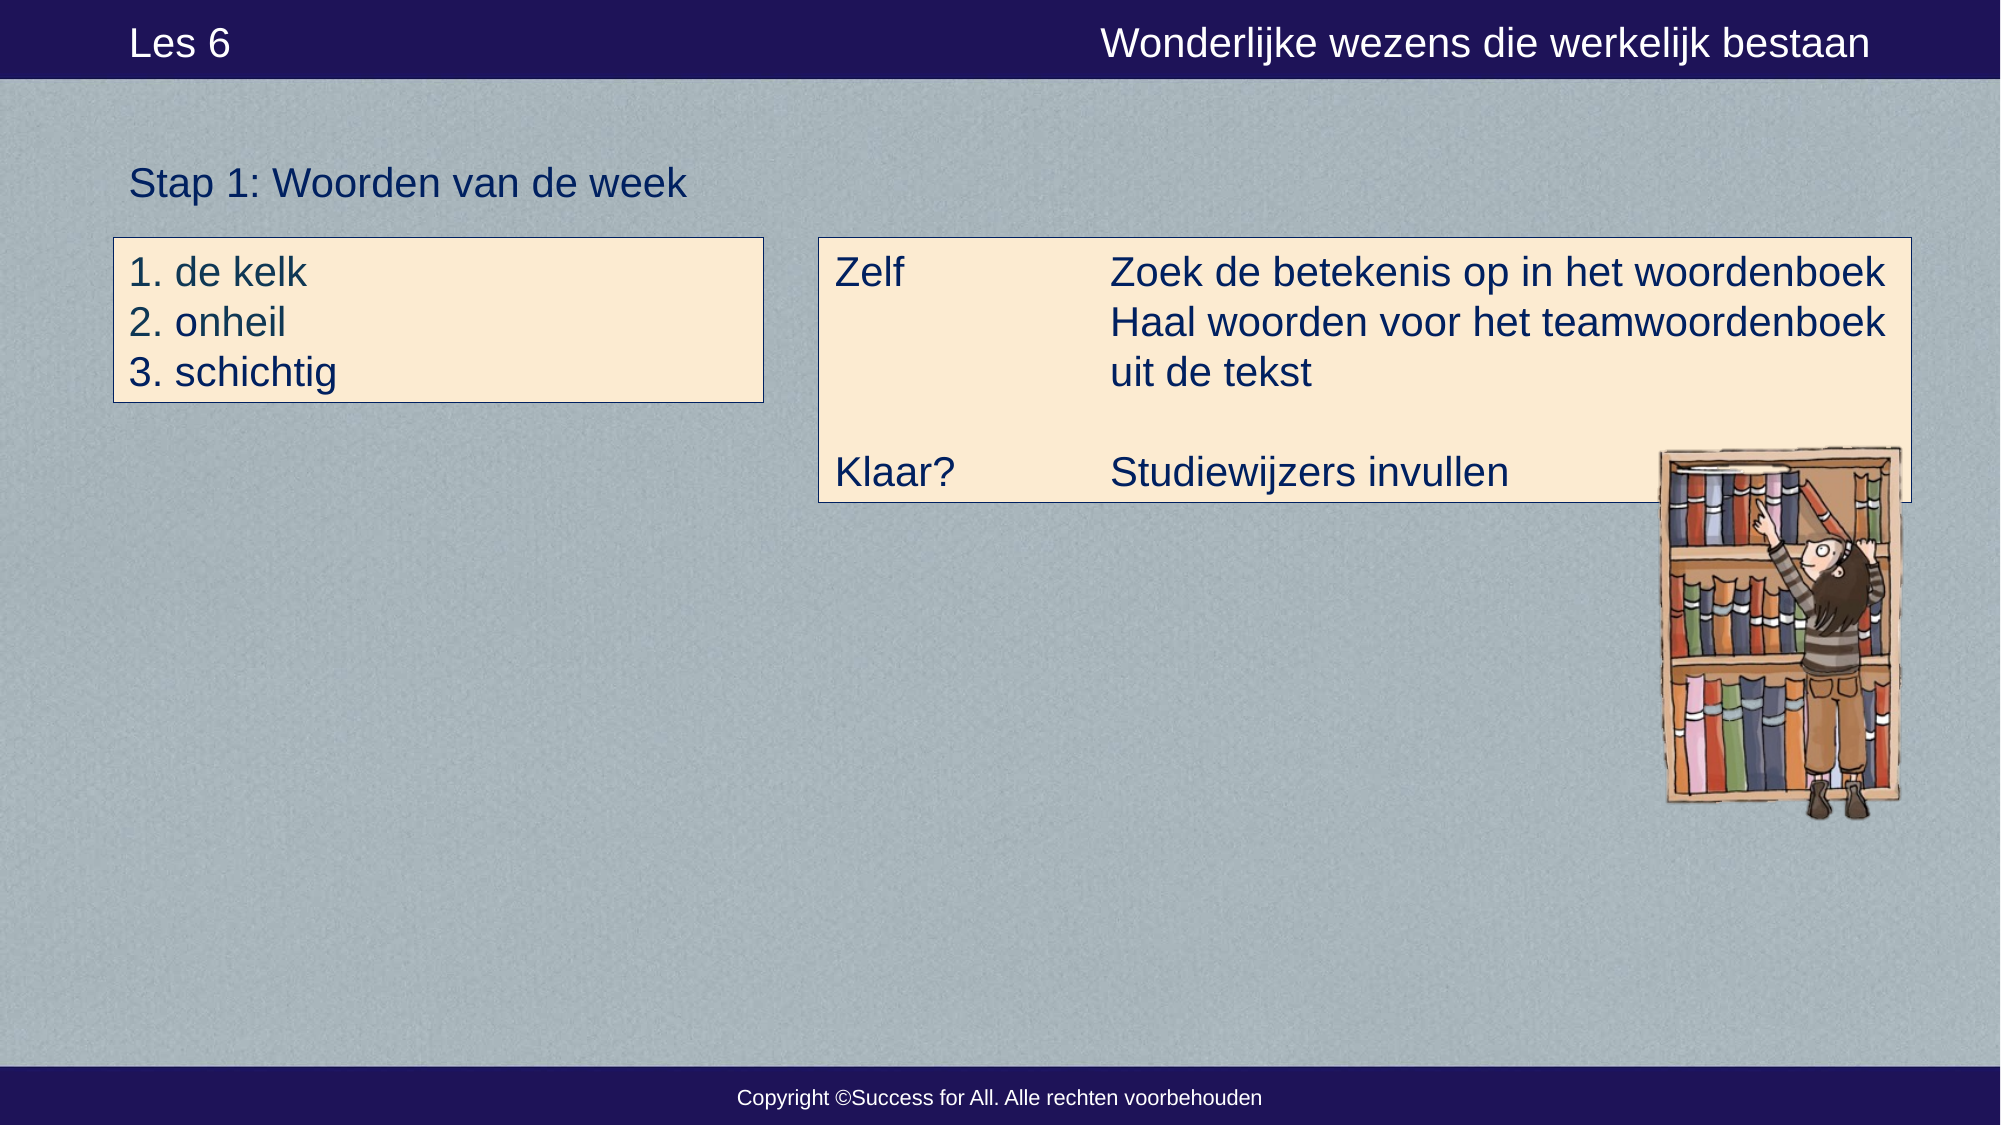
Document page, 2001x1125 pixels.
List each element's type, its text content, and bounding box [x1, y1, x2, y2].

text_box Copyright ©Success for All. Alle rechten voorbehouden [0, 1076, 2000, 1125]
text_box Wonderlijke wezens die werkelijk bestaan [999, 8, 1886, 73]
text_box Stap 1: Woorden van de week [113, 148, 1635, 214]
text_box Zelf Zoek de betekenis op in het woordenboek Haal woorden voor het teamwoordenboek uit de tekst Klaar? Studiewijzers invullen [818, 237, 1912, 503]
text_box 1. de kelk 2. onheil 3. schichtig [113, 237, 764, 403]
picture [0, 0, 2001, 1125]
text_box Les 6 [114, 8, 354, 73]
